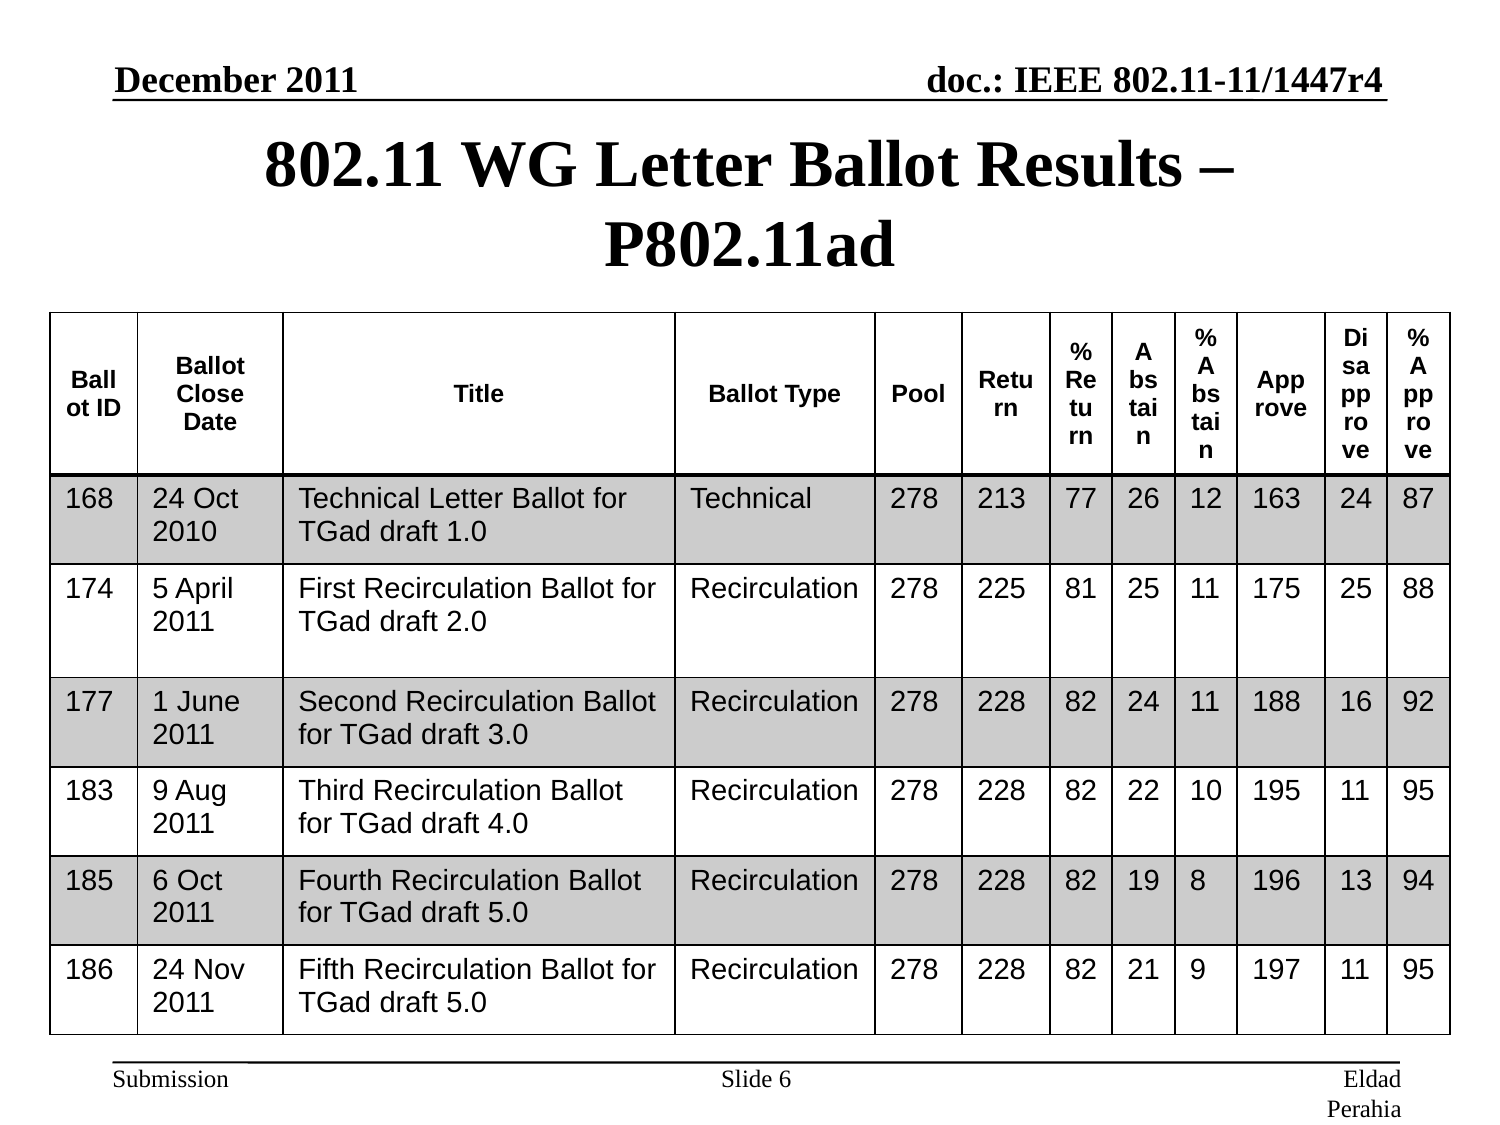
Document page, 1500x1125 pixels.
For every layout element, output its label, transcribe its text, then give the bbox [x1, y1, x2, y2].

table_cell 9 Aug 2011 [138, 768, 282, 855]
table_cell 13 [1326, 857, 1386, 944]
table_cell 11 [1326, 768, 1386, 855]
table_cell 168 [51, 477, 137, 563]
table_cell 19 [1113, 857, 1174, 944]
table_header Ballot Type [676, 313, 874, 473]
table_cell Recirculation [676, 565, 874, 677]
table_cell 278 [876, 678, 961, 766]
table_header Title [284, 313, 674, 473]
table_cell 225 [963, 565, 1049, 677]
table_cell 82 [1051, 678, 1111, 766]
table_cell 197 [1238, 946, 1324, 1034]
table_cell 174 [51, 565, 137, 677]
table_cell 183 [51, 768, 137, 855]
table_cell 278 [876, 768, 961, 855]
table_cell Fourth Recirculation Ballot for TGad draft 5.0 [284, 857, 674, 944]
table_cell Recirculation [676, 768, 874, 855]
table_cell 81 [1051, 565, 1111, 677]
table_cell 188 [1238, 678, 1324, 766]
table_header Abstain [1113, 313, 1174, 473]
table_cell 175 [1238, 565, 1324, 677]
table_cell 186 [51, 946, 137, 1034]
table_cell 228 [963, 946, 1049, 1034]
table_cell 5 April 2011 [138, 565, 282, 677]
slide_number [114, 54, 362, 101]
table_cell 95 [1388, 768, 1449, 855]
table_header Return [963, 313, 1049, 473]
table_header Disapprove [1326, 313, 1386, 473]
table_cell 278 [876, 857, 961, 944]
table_header %Return [1051, 313, 1111, 473]
table_cell 25 [1113, 565, 1174, 677]
table_cell Recirculation [676, 857, 874, 944]
table_cell 82 [1051, 946, 1111, 1034]
table_cell 16 [1326, 678, 1386, 766]
table_cell Third Recirculation Ballot for TGad draft 4.0 [284, 768, 674, 855]
table_cell 9 [1176, 946, 1236, 1034]
slide_number Slide 6 [712, 1061, 800, 1093]
table_cell 26 [1113, 477, 1174, 563]
table_cell First Recirculation Ballot for TGad draft 2.0 [284, 565, 674, 677]
title 802.11 WG Letter Ballot Results – P802.11ad [112, 112, 1388, 288]
table_cell Technical [676, 477, 874, 563]
table_cell 228 [963, 857, 1049, 944]
table_cell 228 [963, 678, 1049, 766]
table_cell 8 [1176, 857, 1236, 944]
table_cell 24 [1113, 678, 1174, 766]
table_cell 88 [1388, 565, 1449, 677]
table_cell 278 [876, 946, 961, 1034]
table_cell 95 [1388, 946, 1449, 1034]
table_cell 196 [1238, 857, 1324, 944]
table_cell 22 [1113, 768, 1174, 855]
table_cell 195 [1238, 768, 1324, 855]
table_cell 278 [876, 565, 961, 677]
table_cell 77 [1051, 477, 1111, 563]
table_cell 6 Oct 2011 [138, 857, 282, 944]
table_cell 11 [1176, 565, 1236, 677]
table_header %Abstain [1176, 313, 1236, 473]
footer Eldad Perahia, Intel Corporation [1324, 1061, 1402, 1093]
table_cell Second Recirculation Ballot for TGad draft 3.0 [284, 678, 674, 766]
table_cell 82 [1051, 857, 1111, 944]
table_header Pool [876, 313, 961, 473]
table_cell 24 Nov 2011 [138, 946, 282, 1034]
table_cell 177 [51, 678, 137, 766]
table_cell 163 [1238, 477, 1324, 563]
table_header Ballot ID [51, 313, 137, 473]
table_cell 21 [1113, 946, 1174, 1034]
table_cell 213 [963, 477, 1049, 563]
table_cell 87 [1388, 477, 1449, 563]
table_cell 92 [1388, 678, 1449, 766]
table_cell 1 June 2011 [138, 678, 282, 766]
table_cell 278 [876, 477, 961, 563]
table_cell 94 [1388, 857, 1449, 944]
table_cell 25 [1326, 565, 1386, 677]
table_cell 24 [1326, 477, 1386, 563]
table_header %Approve [1388, 313, 1449, 473]
table_cell 11 [1326, 946, 1386, 1034]
table_cell Technical Letter Ballot for TGad draft 1.0 [284, 477, 674, 563]
table_cell Recirculation [676, 678, 874, 766]
table_cell Fifth Recirculation Ballot for TGad draft 5.0 [284, 946, 674, 1034]
table_cell 24 Oct 2010 [138, 477, 282, 563]
table_cell 10 [1176, 768, 1236, 855]
table_cell 12 [1176, 477, 1236, 563]
table_cell Recirculation [676, 946, 874, 1034]
table_cell 228 [963, 768, 1049, 855]
table_header Approve [1238, 313, 1324, 473]
table_cell 82 [1051, 768, 1111, 855]
table_header Ballot Close Date [138, 313, 282, 473]
table_cell 185 [51, 857, 137, 944]
table_cell 11 [1176, 678, 1236, 766]
